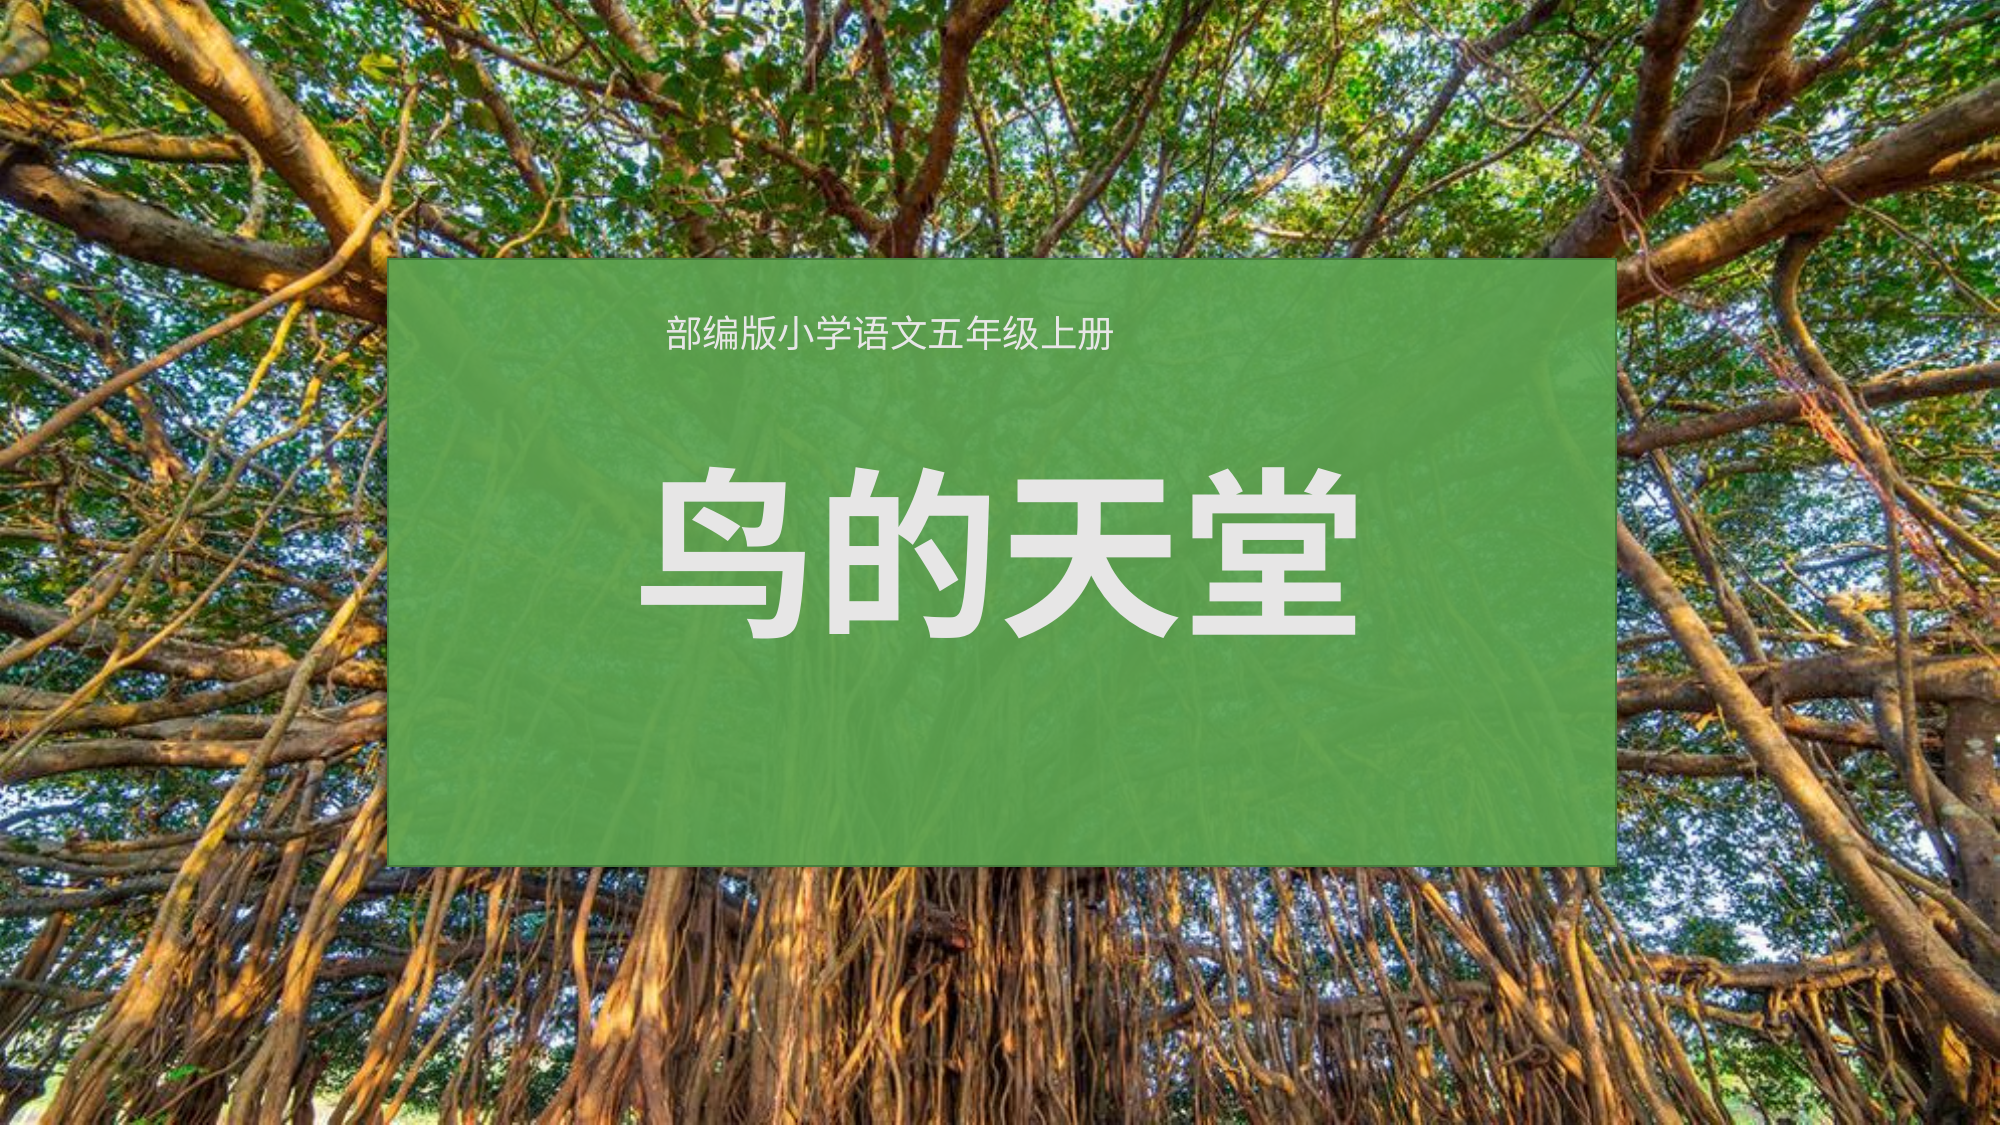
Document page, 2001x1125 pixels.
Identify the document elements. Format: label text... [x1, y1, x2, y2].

text_box 部编版小学语文五年级上册 [650, 303, 1350, 363]
text_box 鸟的天堂 [594, 432, 1405, 668]
picture [0, 0, 2000, 1125]
